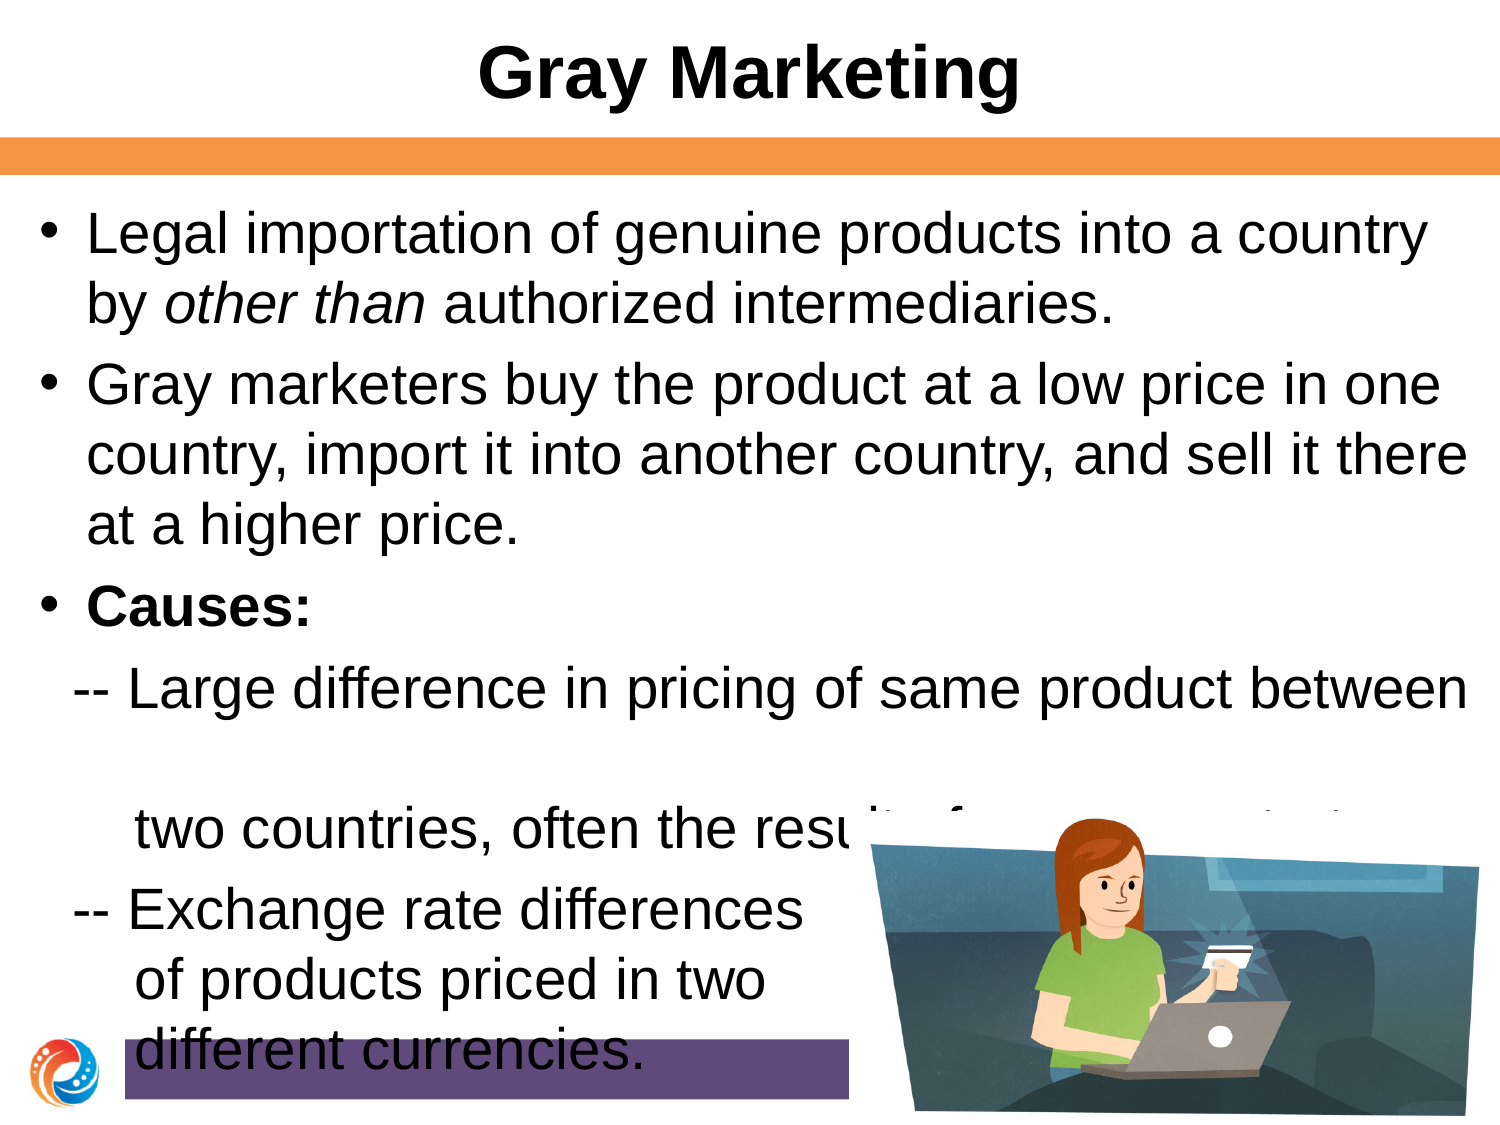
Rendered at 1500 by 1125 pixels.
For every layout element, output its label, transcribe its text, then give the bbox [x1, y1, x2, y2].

picture [23, 1032, 105, 1111]
footer Copyright © 2014 Pearson Education [512, 1042, 844, 1103]
title Gray Marketing [112, 0, 1388, 135]
picture [849, 811, 1500, 1125]
text_box Legal importation of genuine products into a country by other than authorized intermediaries. Gray marketers buy the product at a low price in one country, import it into another country, and sell it there at a higher price. Causes: -- Large difference in pricing of same product between two countries, often the result of company strategy. -- Exchange rate differences of products priced in two different currencies. [24, 187, 1500, 979]
text_box [0, 135, 1500, 177]
text_box [125, 1039, 844, 1100]
